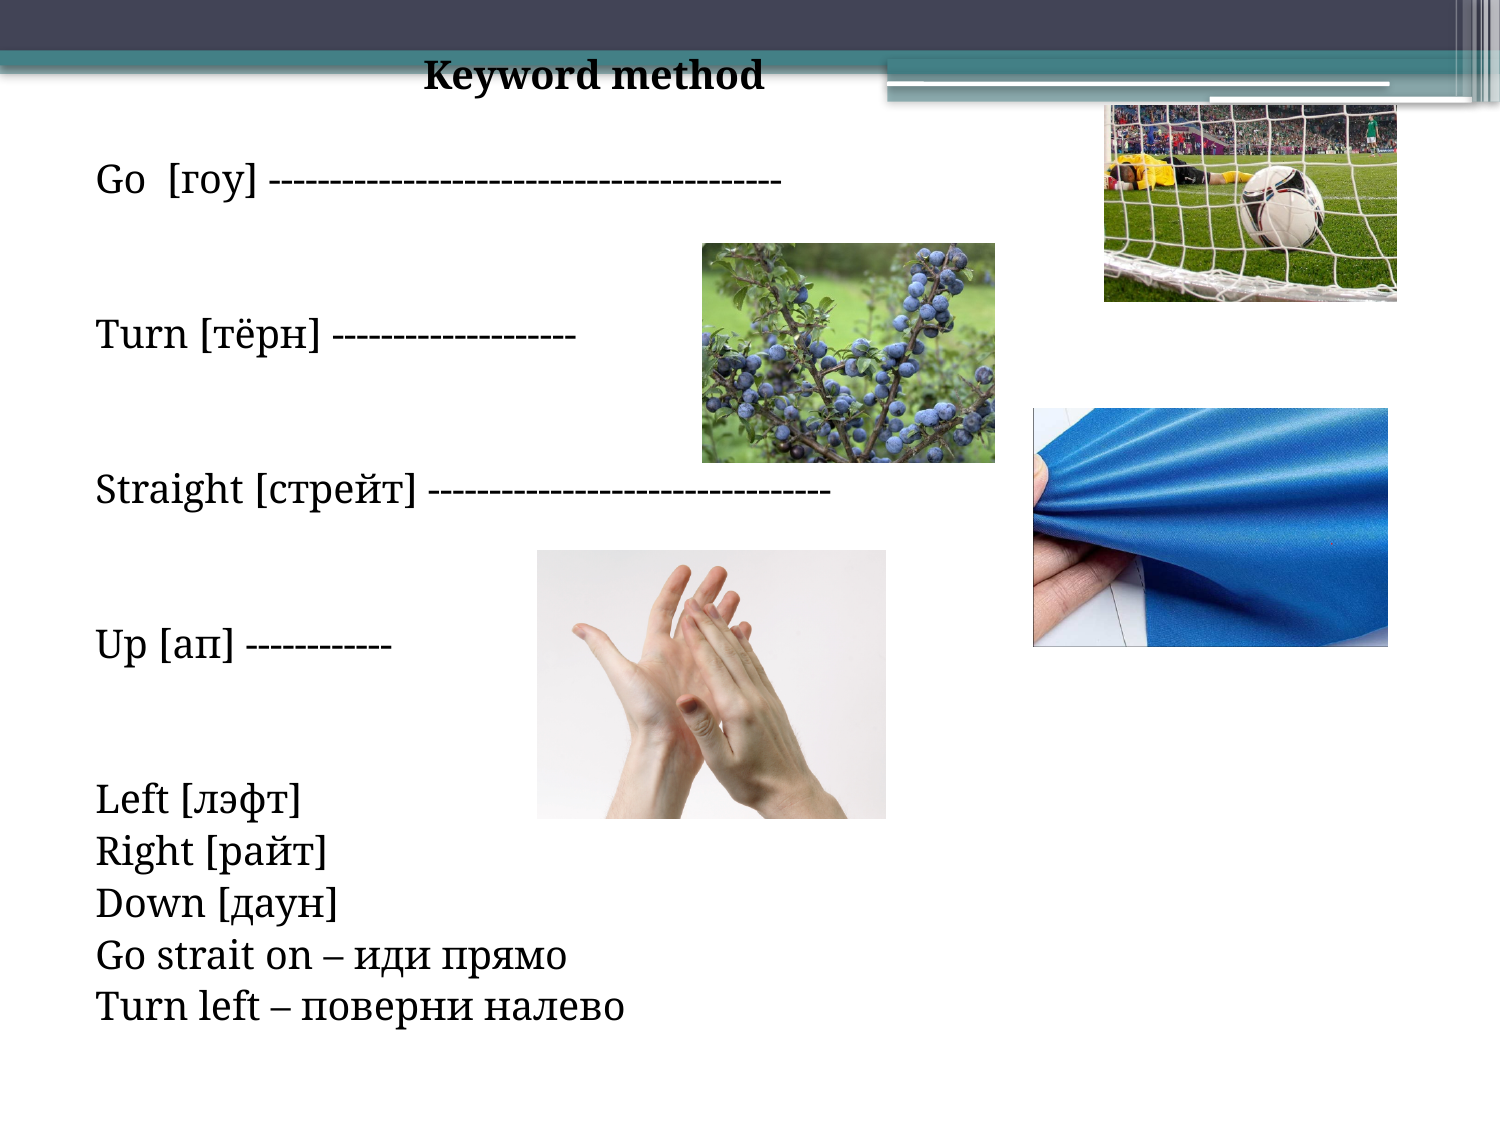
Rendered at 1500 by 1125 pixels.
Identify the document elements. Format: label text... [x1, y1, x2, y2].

picture [1033, 408, 1388, 647]
list Keyword method Go [гоу] ------------------------------------------ Turn [тёрн] -------------------- Straight [стрейт] --------------------------------- Up [ап] ------------ Left [лэфт] Right [райт] Down [даун] Go strait on – иди прямо Turn left – поверни налево [64, 42, 1415, 1044]
picture [1104, 105, 1397, 302]
picture [537, 550, 887, 819]
picture [702, 243, 995, 463]
